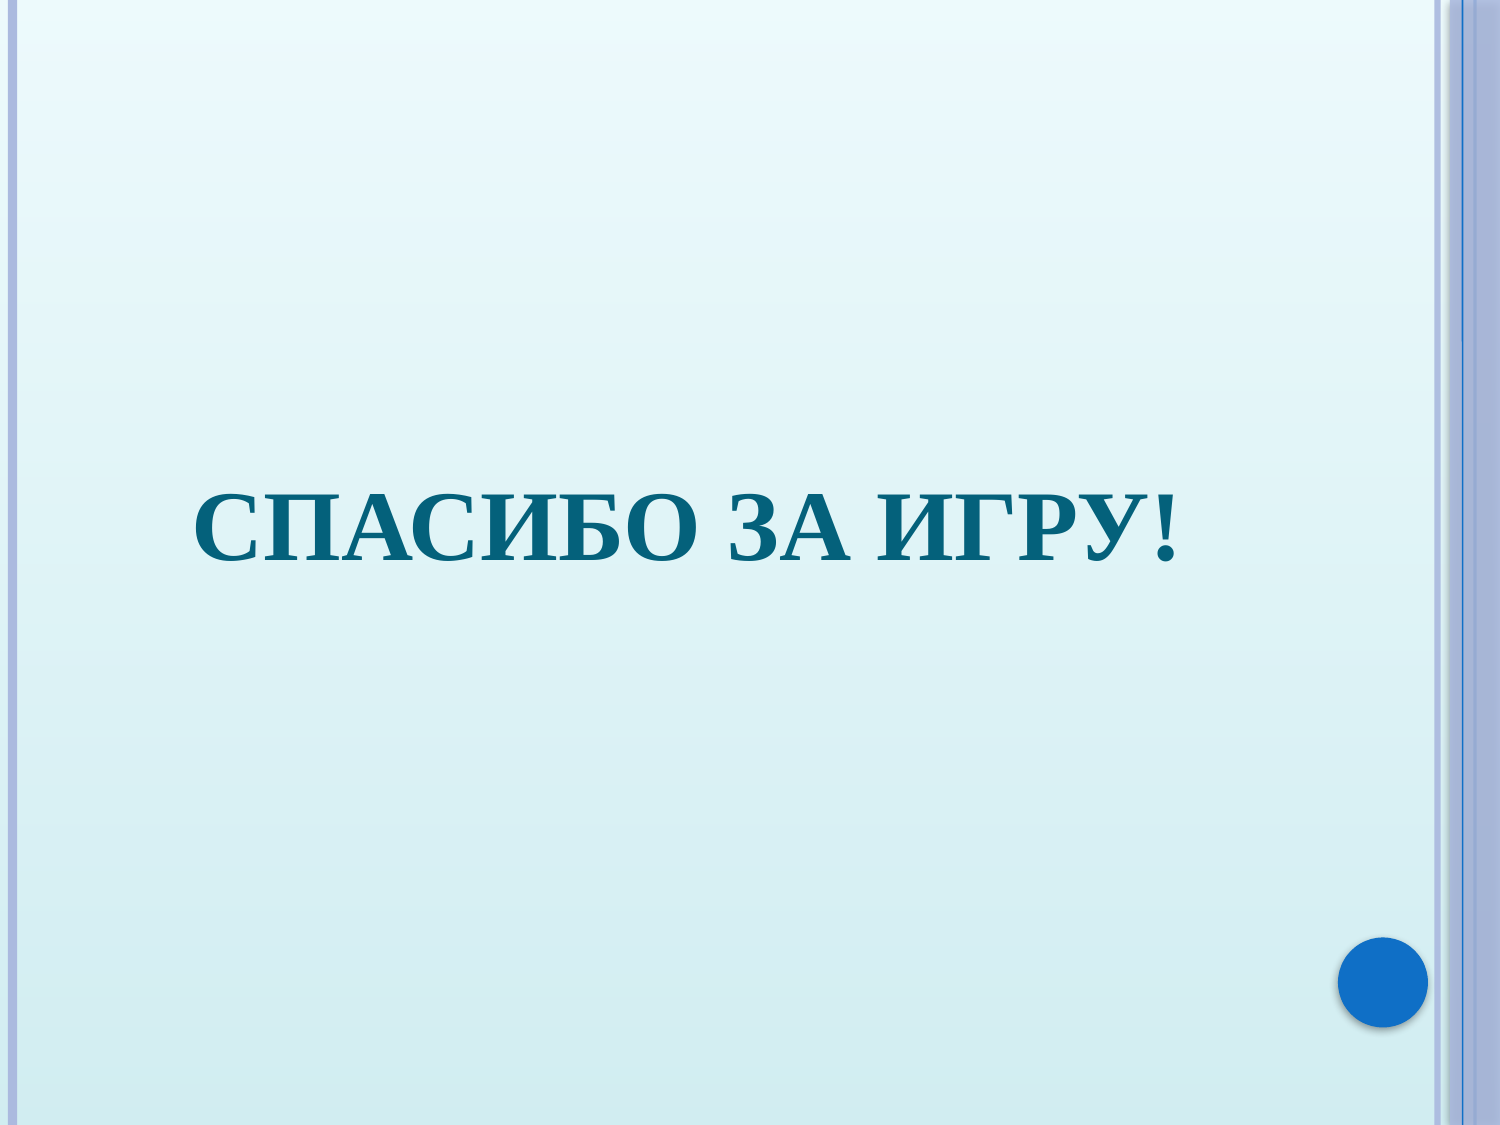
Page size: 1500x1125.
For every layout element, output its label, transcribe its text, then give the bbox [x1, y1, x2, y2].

title СПАСИБО ЗА ИГРУ! [75, 287, 1300, 588]
